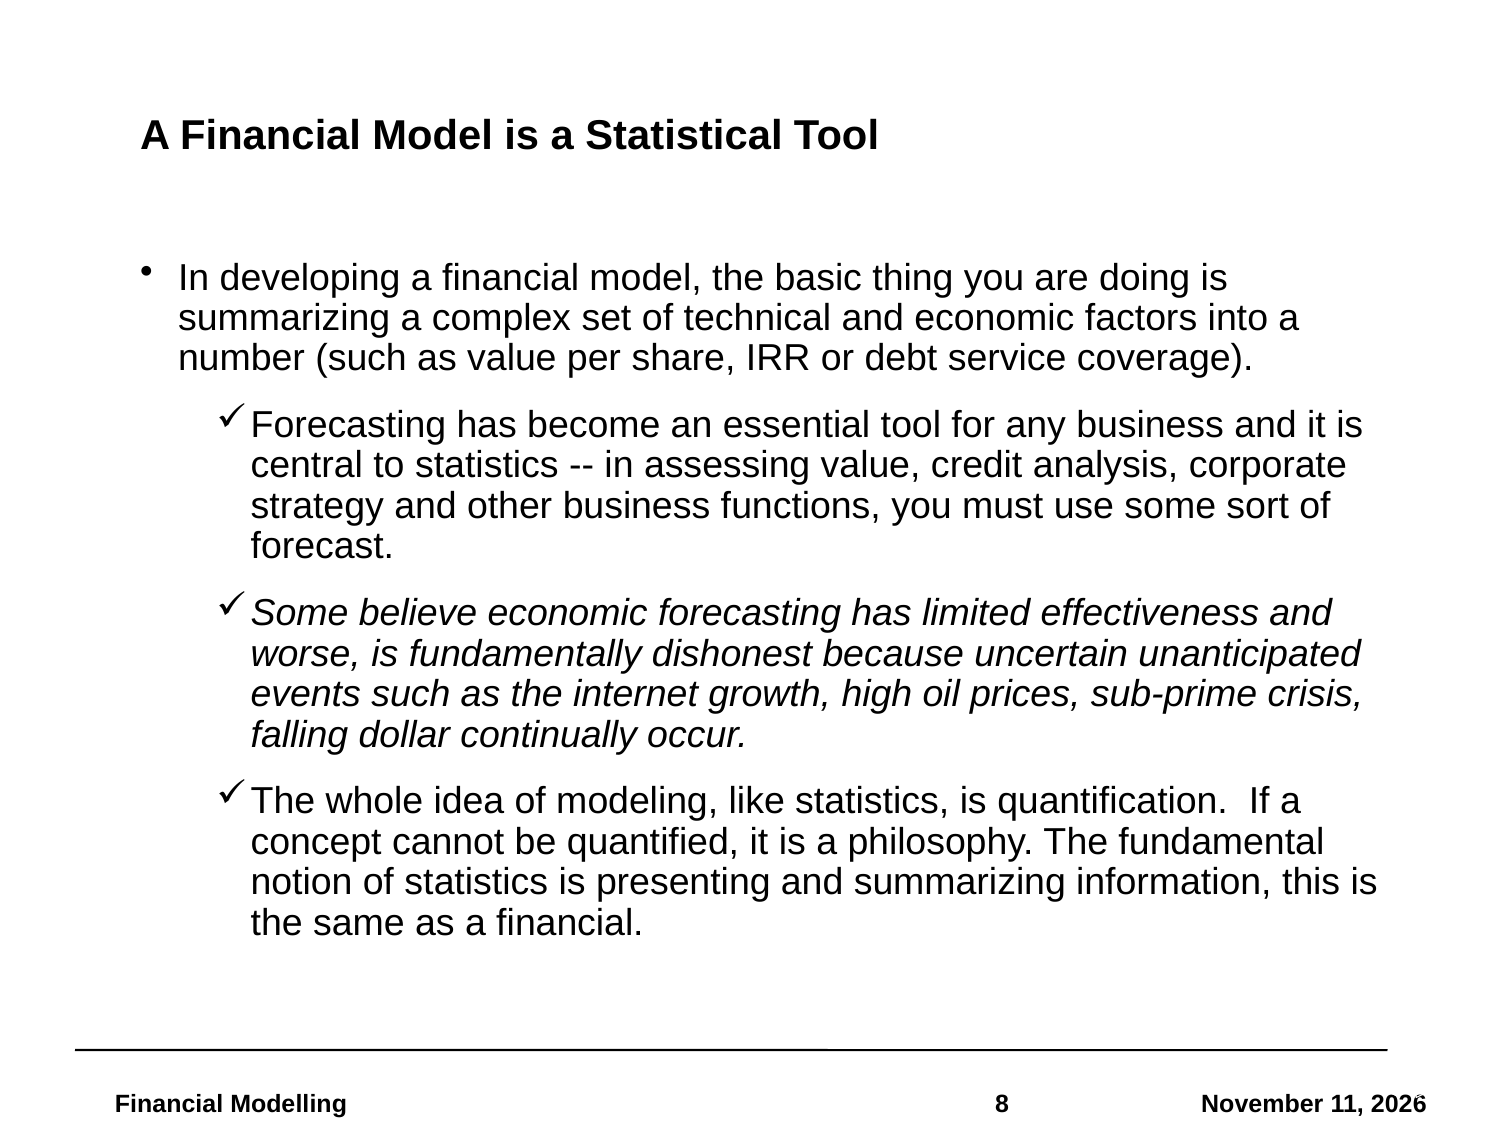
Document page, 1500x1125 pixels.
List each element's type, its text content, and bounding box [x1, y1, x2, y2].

title A Financial Model is a Statistical Tool [124, 99, 1413, 226]
list In developing a financial model, the basic thing you are doing is summarizing a complex set of technical and economic factors into a number (such as value per share, IRR or debt service coverage). Forecasting has become an essential tool for any business and it is central to statistics -- in assessing value, credit analysis, corporate strategy and other business functions, you must use some sort of forecast. Some believe economic forecasting has limited effectiveness and worse, is fundamentally dishonest because uncertain unanticipated events such as the internet growth, high oil prices, sub-prime crisis, falling dollar continually occur. The whole idea of modeling, like statistics, is quantification. If a concept cannot be quantified, it is a philosophy. The fundamental notion of statistics is presenting and summarizing information, this is the same as a financial. [124, 249, 1413, 1001]
